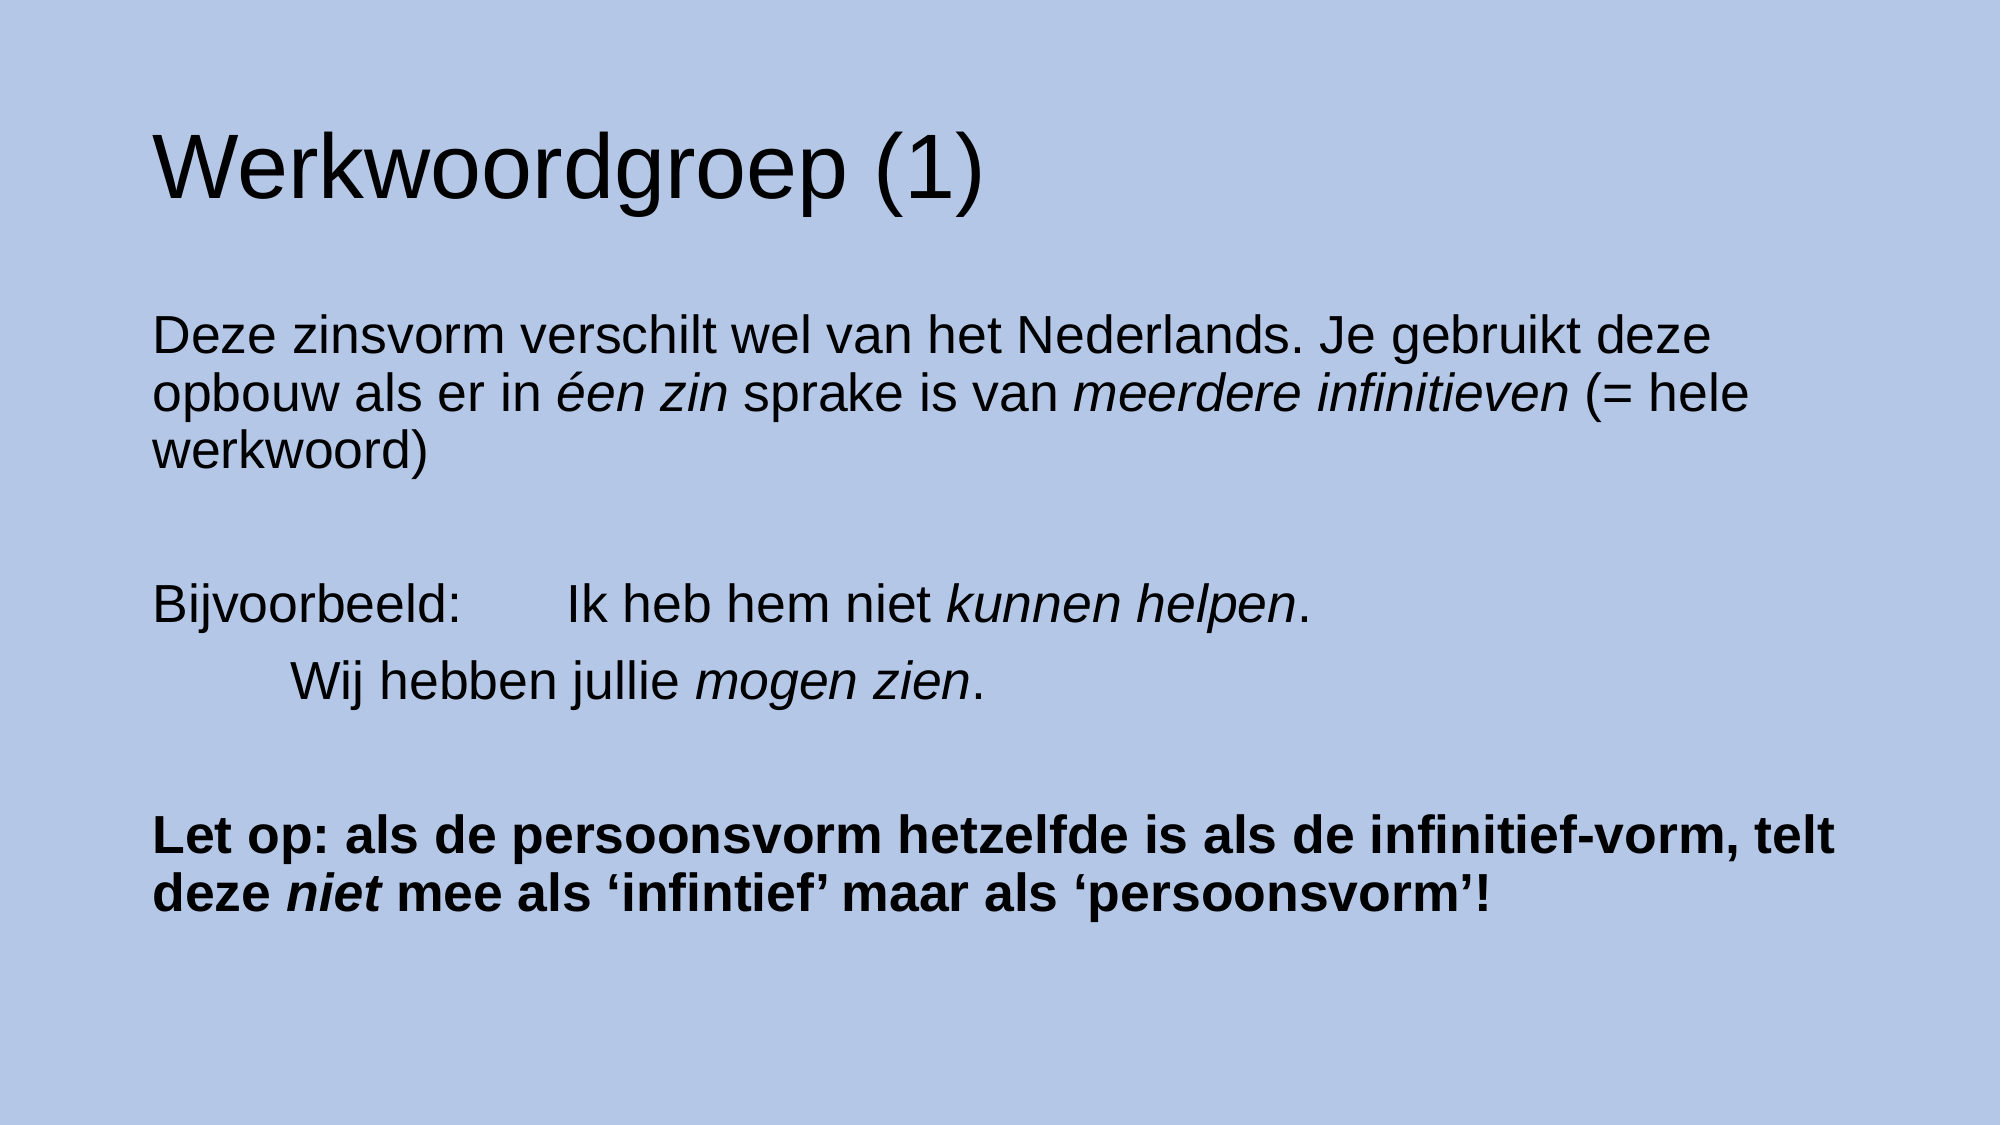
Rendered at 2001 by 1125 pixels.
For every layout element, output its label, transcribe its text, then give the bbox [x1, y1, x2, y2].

title Werkwoordgroep (1) [137, 59, 1863, 278]
list Deze zinsvorm verschilt wel van het Nederlands. Je gebruikt deze opbouw als er in éen zin sprake is van meerdere infinitieven (= hele werkwoord) Bijvoorbeeld: Ik heb hem niet kunnen helpen. Wij hebben jullie mogen zien. Let op: als de persoonsvorm hetzelfde is als de infinitief-vorm, telt deze niet mee als ‘infintief’ maar als ‘persoonsvorm’! [137, 299, 1863, 1014]
